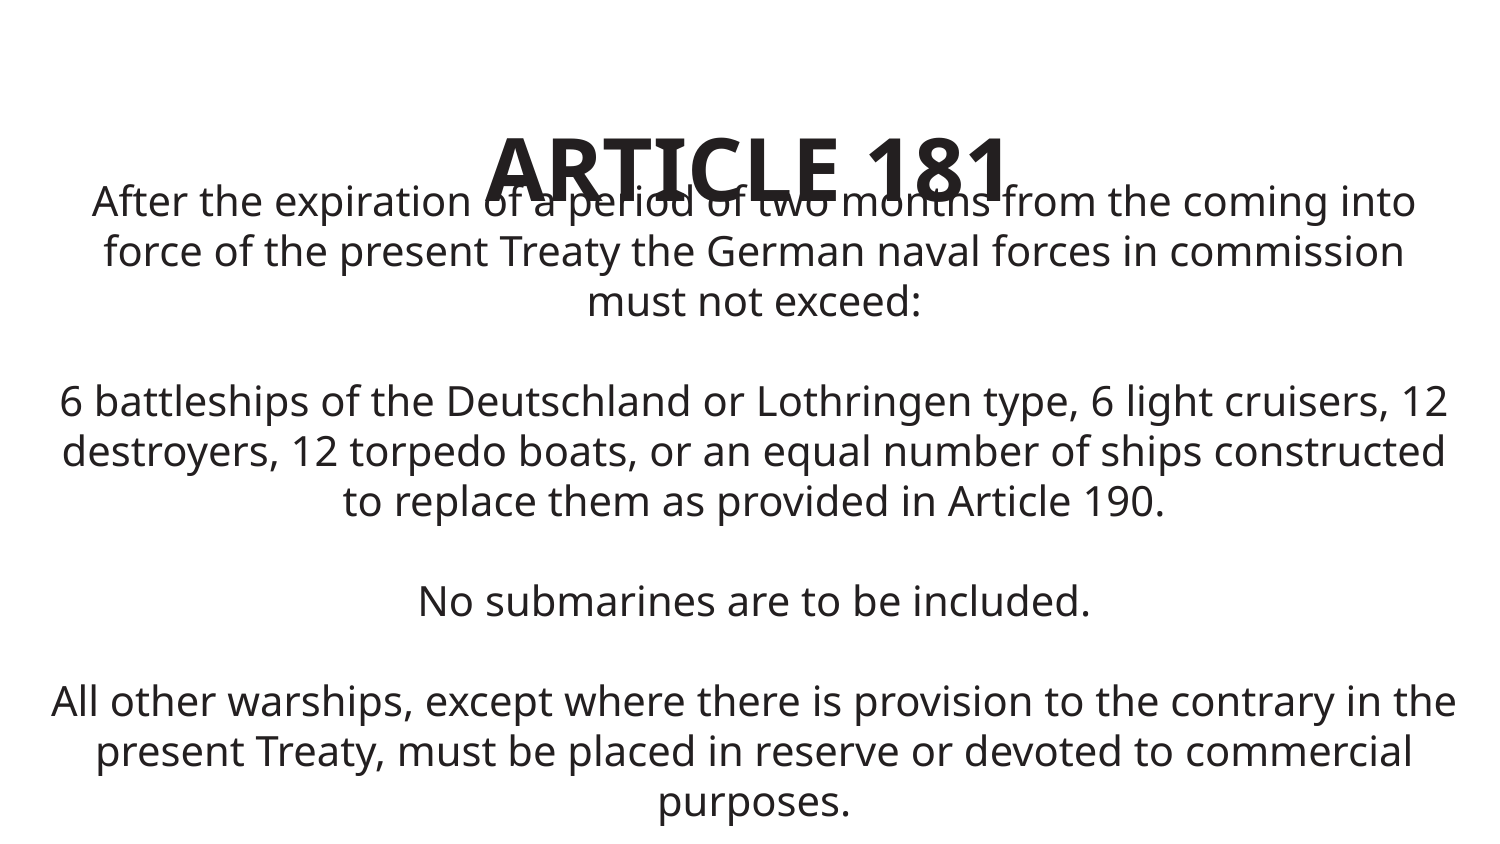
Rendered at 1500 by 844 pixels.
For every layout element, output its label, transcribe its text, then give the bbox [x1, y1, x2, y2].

text_box After the expiration of a period of two months from the coming into force of the present Treaty the German naval forces in commission must not exceed: 6 battleships of the Deutschland or Lothringen type, 6 light cruisers, 12 destroyers, 12 torpedo boats, or an equal number of ships constructed to replace them as provided in Article 190. No submarines are to be included. All other warships, except where there is provision to the contrary in the present Treaty, must be placed in reserve or devoted to commercial purposes. [50, 174, 1458, 844]
text_box ARTICLE 181 [209, 71, 1291, 174]
